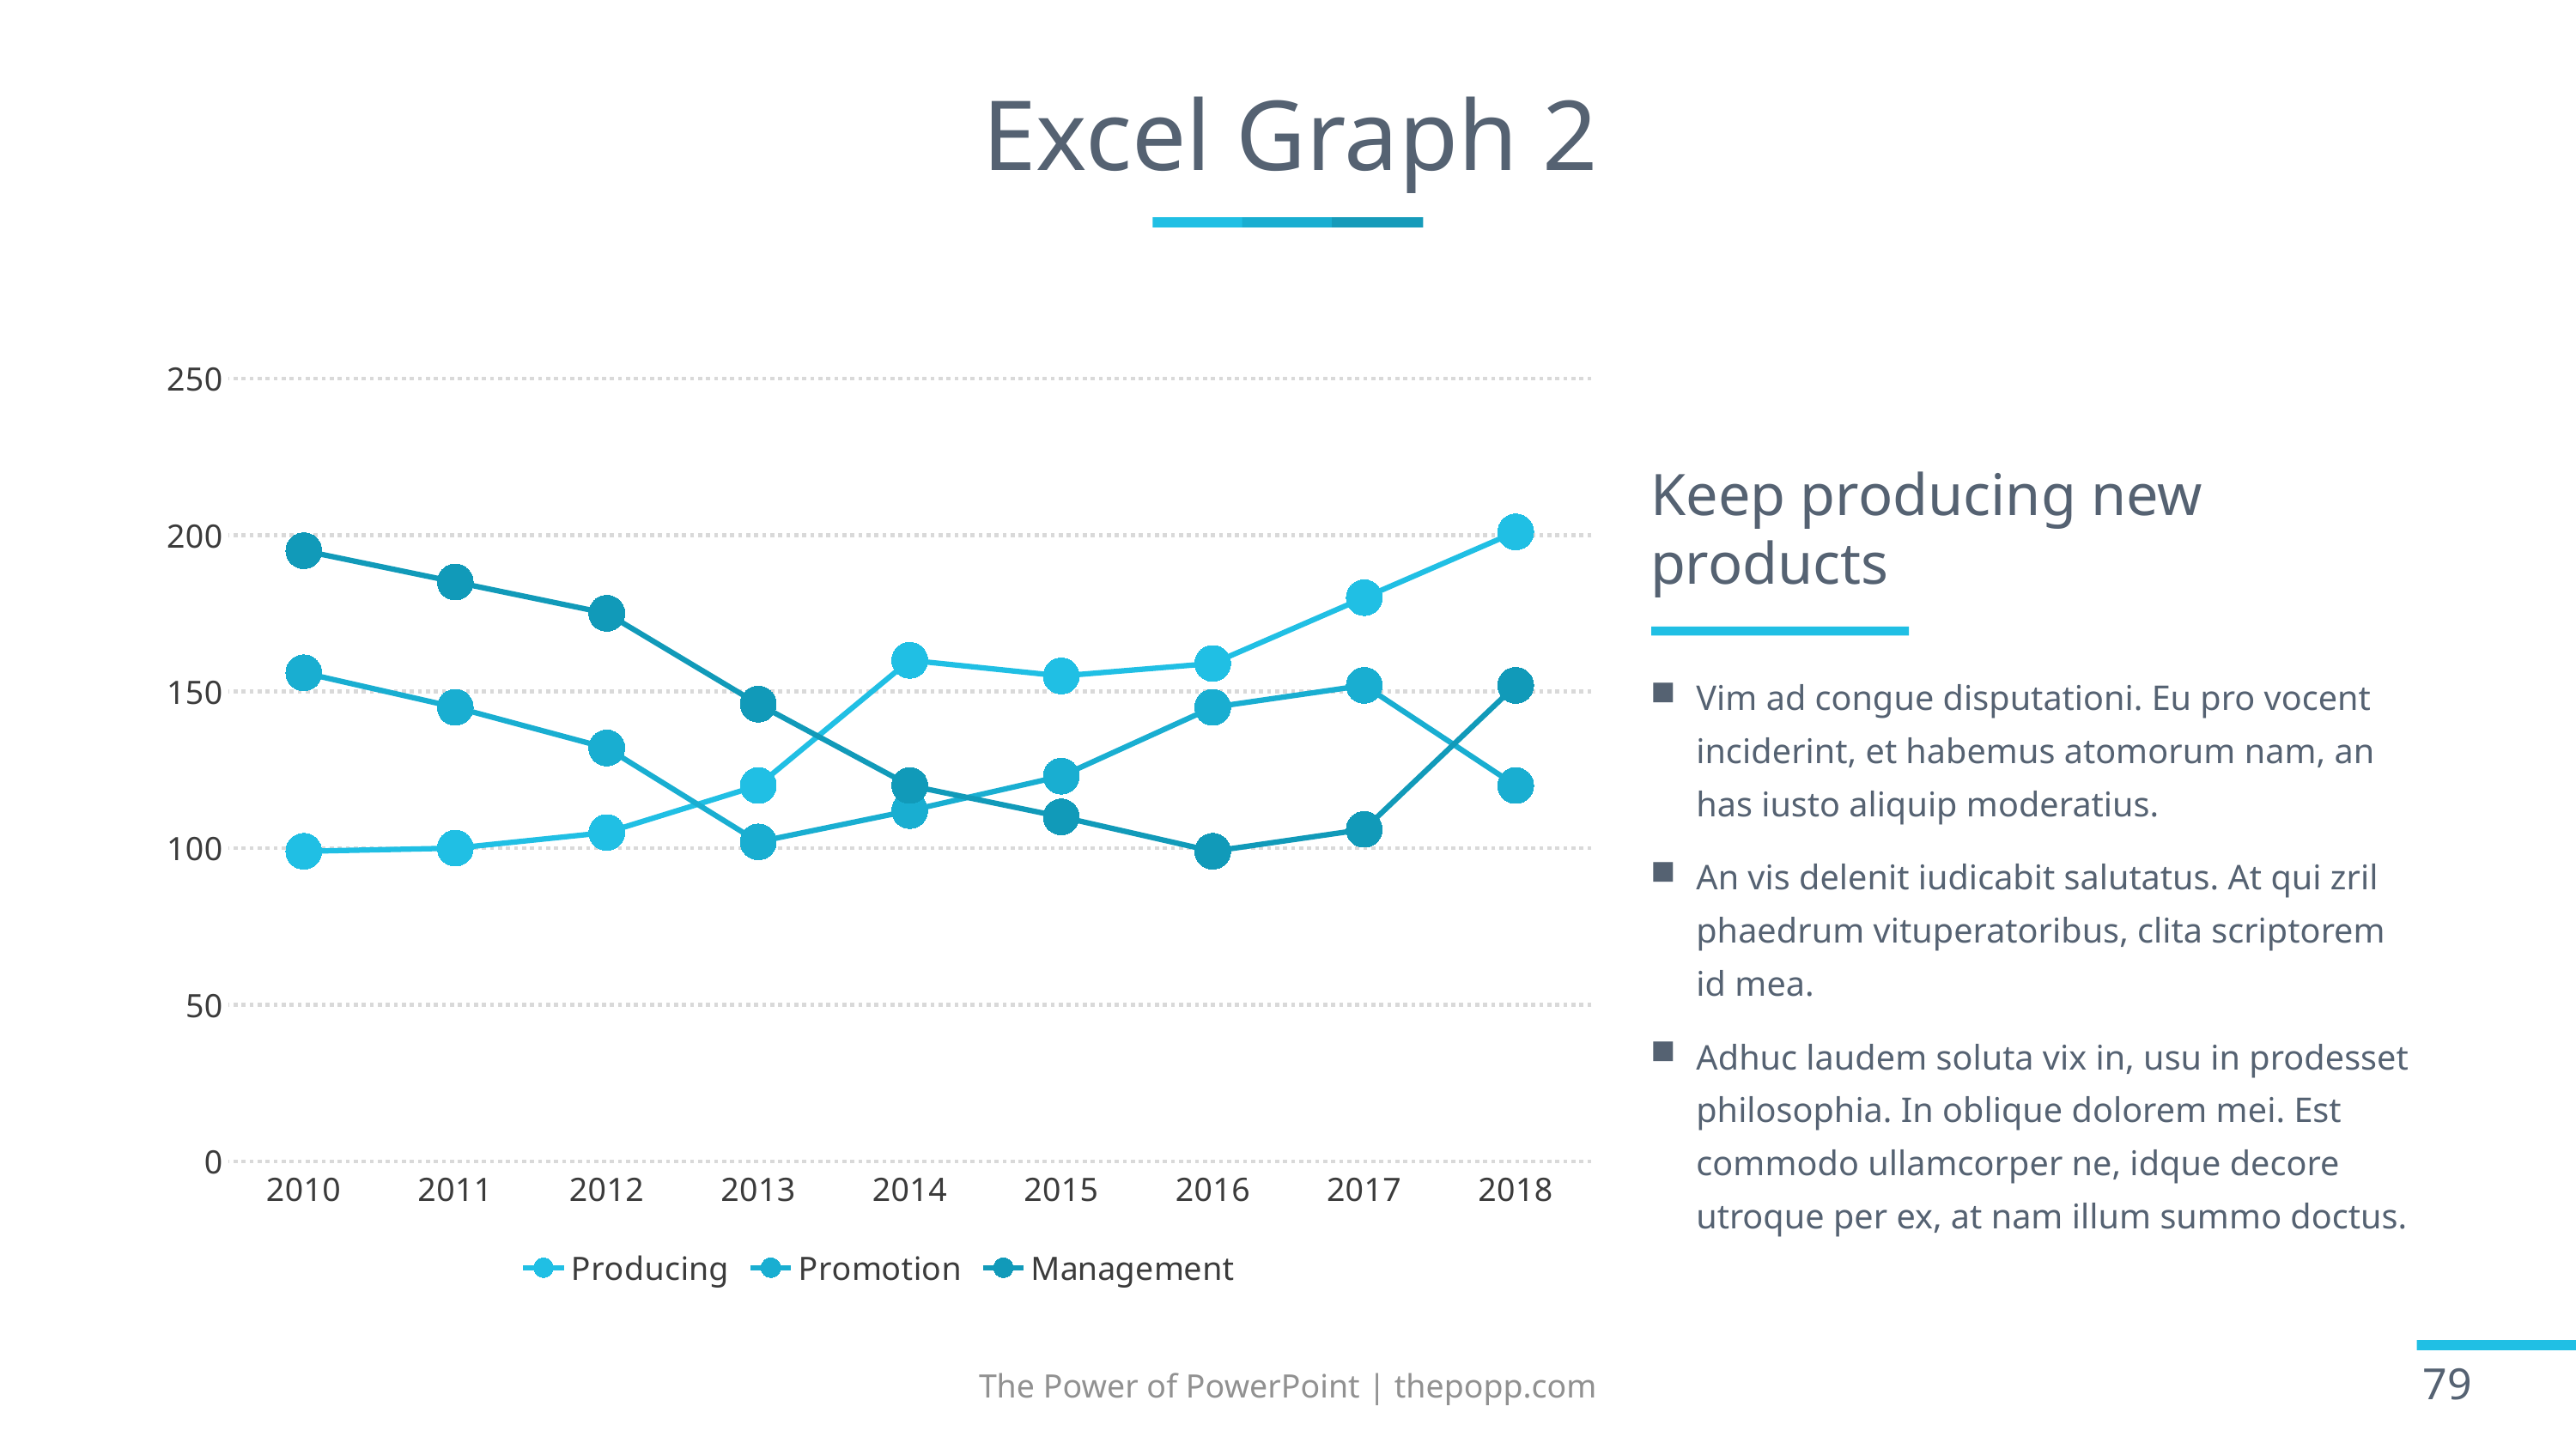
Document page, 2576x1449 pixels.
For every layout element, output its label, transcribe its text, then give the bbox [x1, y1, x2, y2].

text_box Keep producing new products [1637, 427, 2427, 602]
slide_number 79 [2409, 1351, 2576, 1421]
title Excel Graph 2 [69, 49, 2512, 230]
text_box [1650, 626, 1910, 637]
text_box Vim ad congue disputationi. Eu pro vocent inciderint, et habemus atomorum nam, an has iusto aliquip moderatius. An vis delenit iudicabit salutatus. At qui zril phaedrum vituperatoribus, clita scriptorem id mea. Adhuc laudem soluta vix in, usu in prodesset philosophia. In oblique dolorem mei. Est commodo ullamcorper ne, idque decore utroque per ex, at nam illum summo doctus. [1637, 658, 2427, 1297]
chart [137, 336, 1621, 1297]
footer The Power of PowerPoint | thepopp.com [853, 1349, 1723, 1427]
